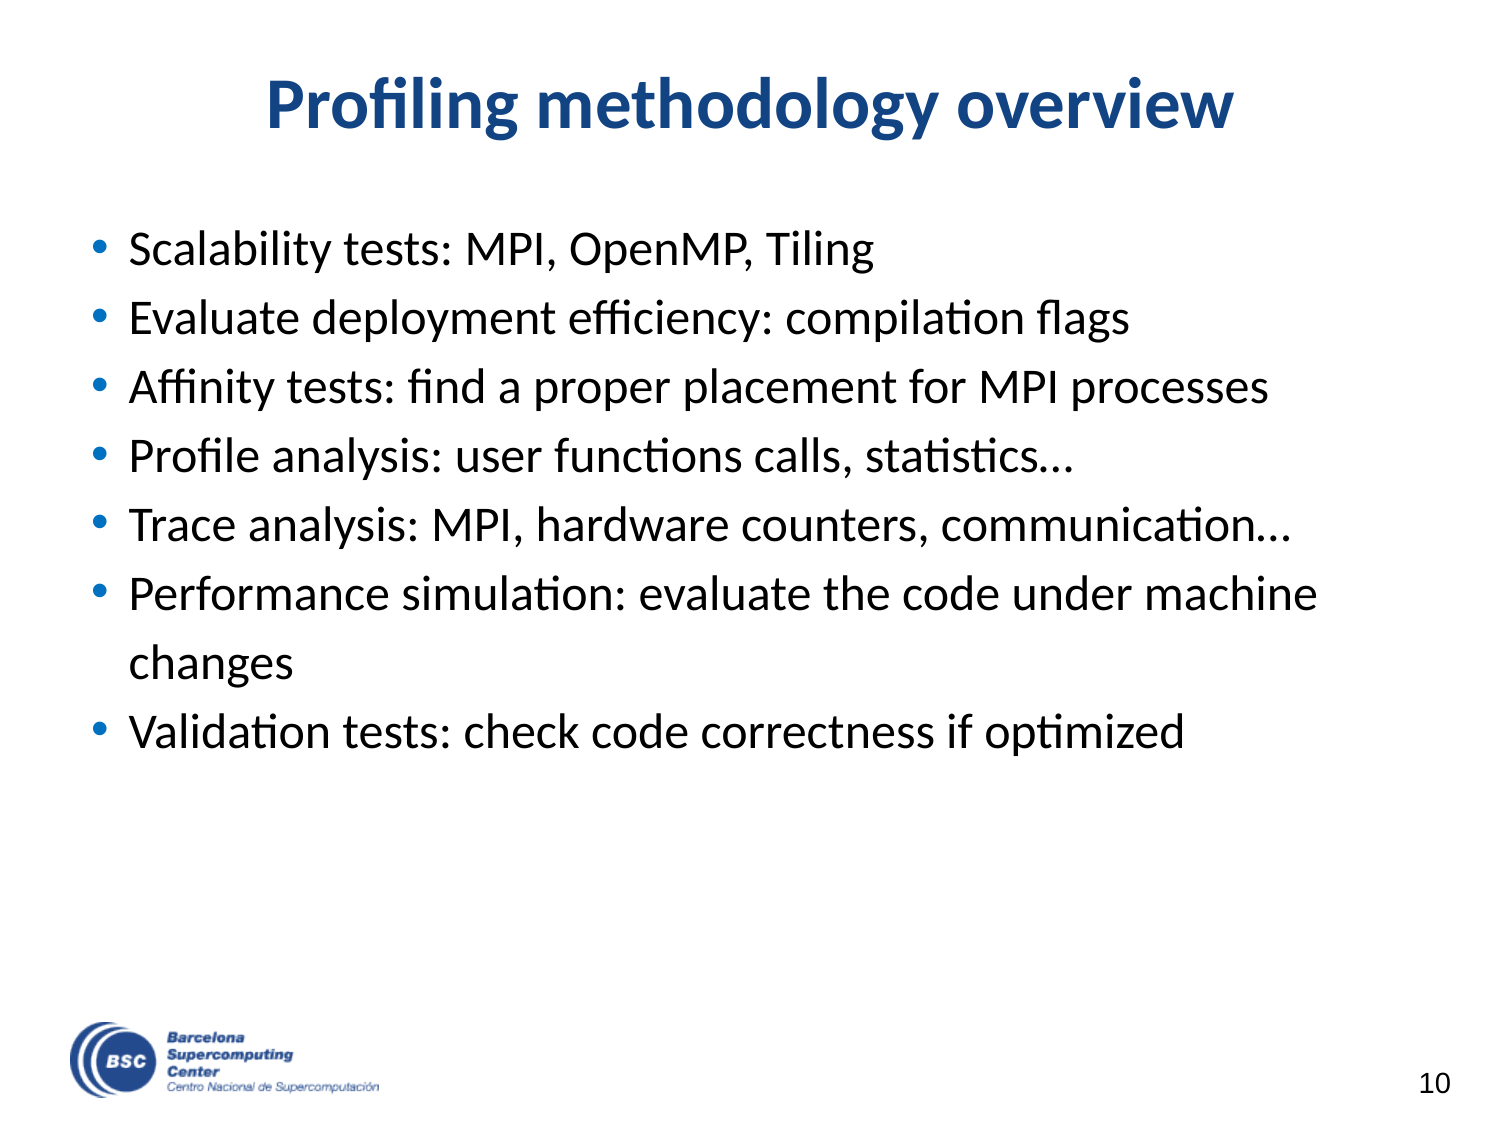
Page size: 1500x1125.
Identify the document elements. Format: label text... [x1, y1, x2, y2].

picture [70, 1022, 379, 1098]
slide_number ‹#› [1403, 1038, 1494, 1125]
list Scalability tests: MPI, OpenMP, Tiling Evaluate deployment efficiency: compilation flags Affinity tests: find a proper placement for MPI processes Profile analysis: user functions calls, statistics… Trace analysis: MPI, hardware counters, communication… Performance simulation: evaluate the code under machine changes Validation tests: check code correctness if optimized [76, 199, 1427, 993]
title Profiling methodology overview [76, 35, 1427, 174]
